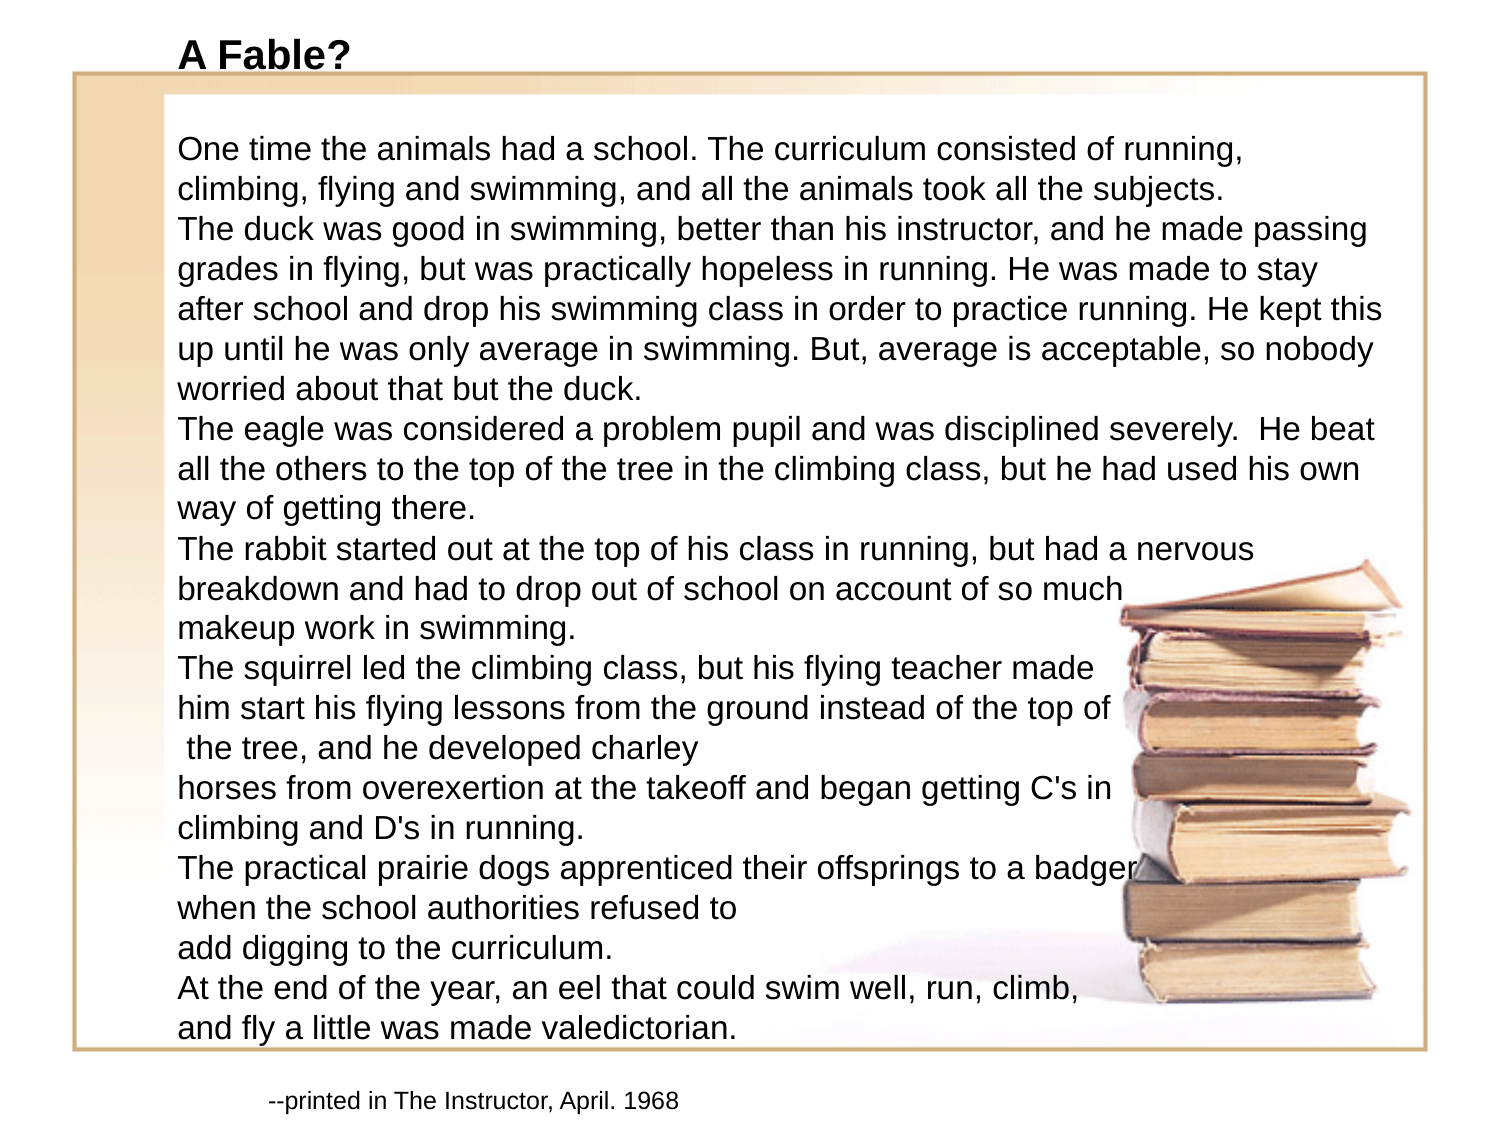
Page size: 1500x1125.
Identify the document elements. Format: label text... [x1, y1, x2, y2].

picture [0, 324, 162, 1125]
text_box A Fable? One time the animals had a school. The curriculum consisted of running, climbing, flying and swimming, and all the animals took all the subjects. The duck was good in swimming, better than his instructor, and he made passing grades in flying, but was practically hopeless in running. He was made to stay after school and drop his swimming class in order to practice running. He kept this up until he was only average in swimming. But, average is acceptable, so nobody worried about that but the duck. The eagle was considered a problem pupil and was disciplined severely. He beat all the others to the top of the tree in the climbing class, but he had used his own way of getting there. The rabbit started out at the top of his class in running, but had a nervous breakdown and had to drop out of school on account of so much makeup work in swimming. The squirrel led the climbing class, but his flying teacher made him start his flying lessons from the ground instead of the top of the tree, and he developed charley horses from overexertion at the takeoff and began getting C's in climbing and D's in running. The practical prairie dogs apprenticed their offsprings to a badger when the school authorities refused to add digging to the curriculum. At the end of the year, an eel that could swim well, run, climb, and fly a little was made valedictorian. --printed in The Instructor, April. 1968 [162, 20, 1400, 1125]
picture [0, 0, 1500, 1125]
